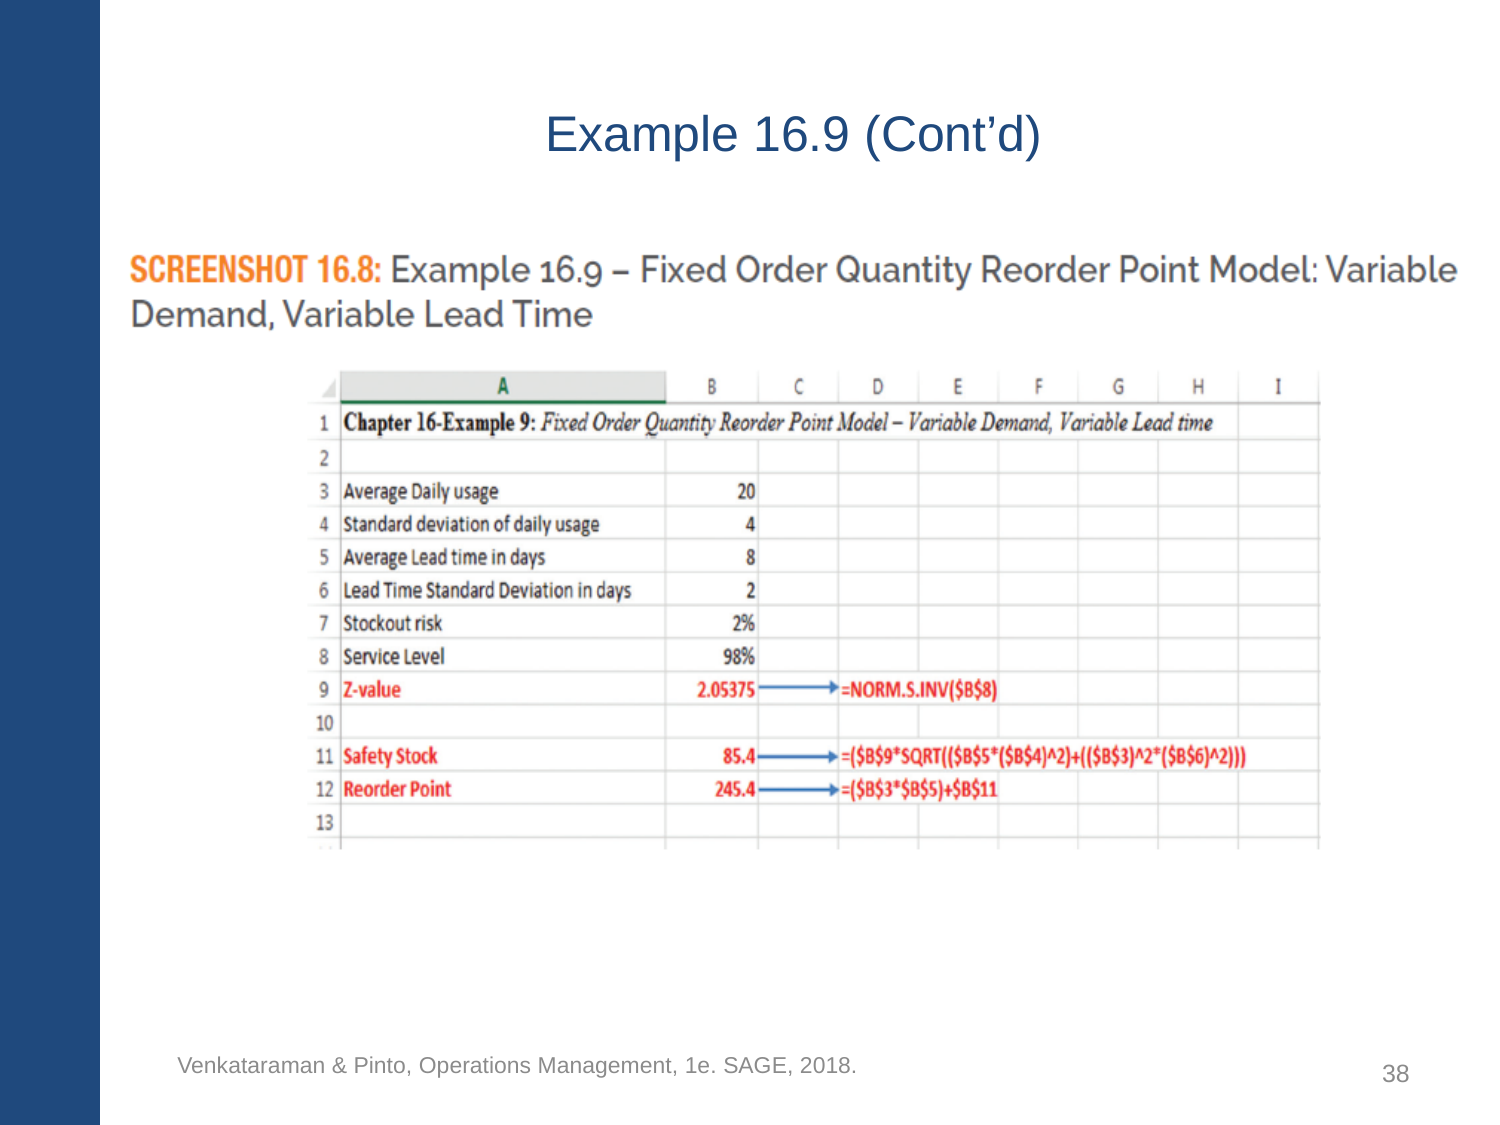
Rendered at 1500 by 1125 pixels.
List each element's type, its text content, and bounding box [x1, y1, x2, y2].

footer Venkataraman & Pinto, Operations Management, 1e. SAGE, 2018. [162, 1042, 1313, 1103]
slide_number 38 [1350, 1042, 1425, 1103]
title Example 16.9 (Cont’d) [162, 37, 1425, 225]
picture [124, 233, 1474, 872]
